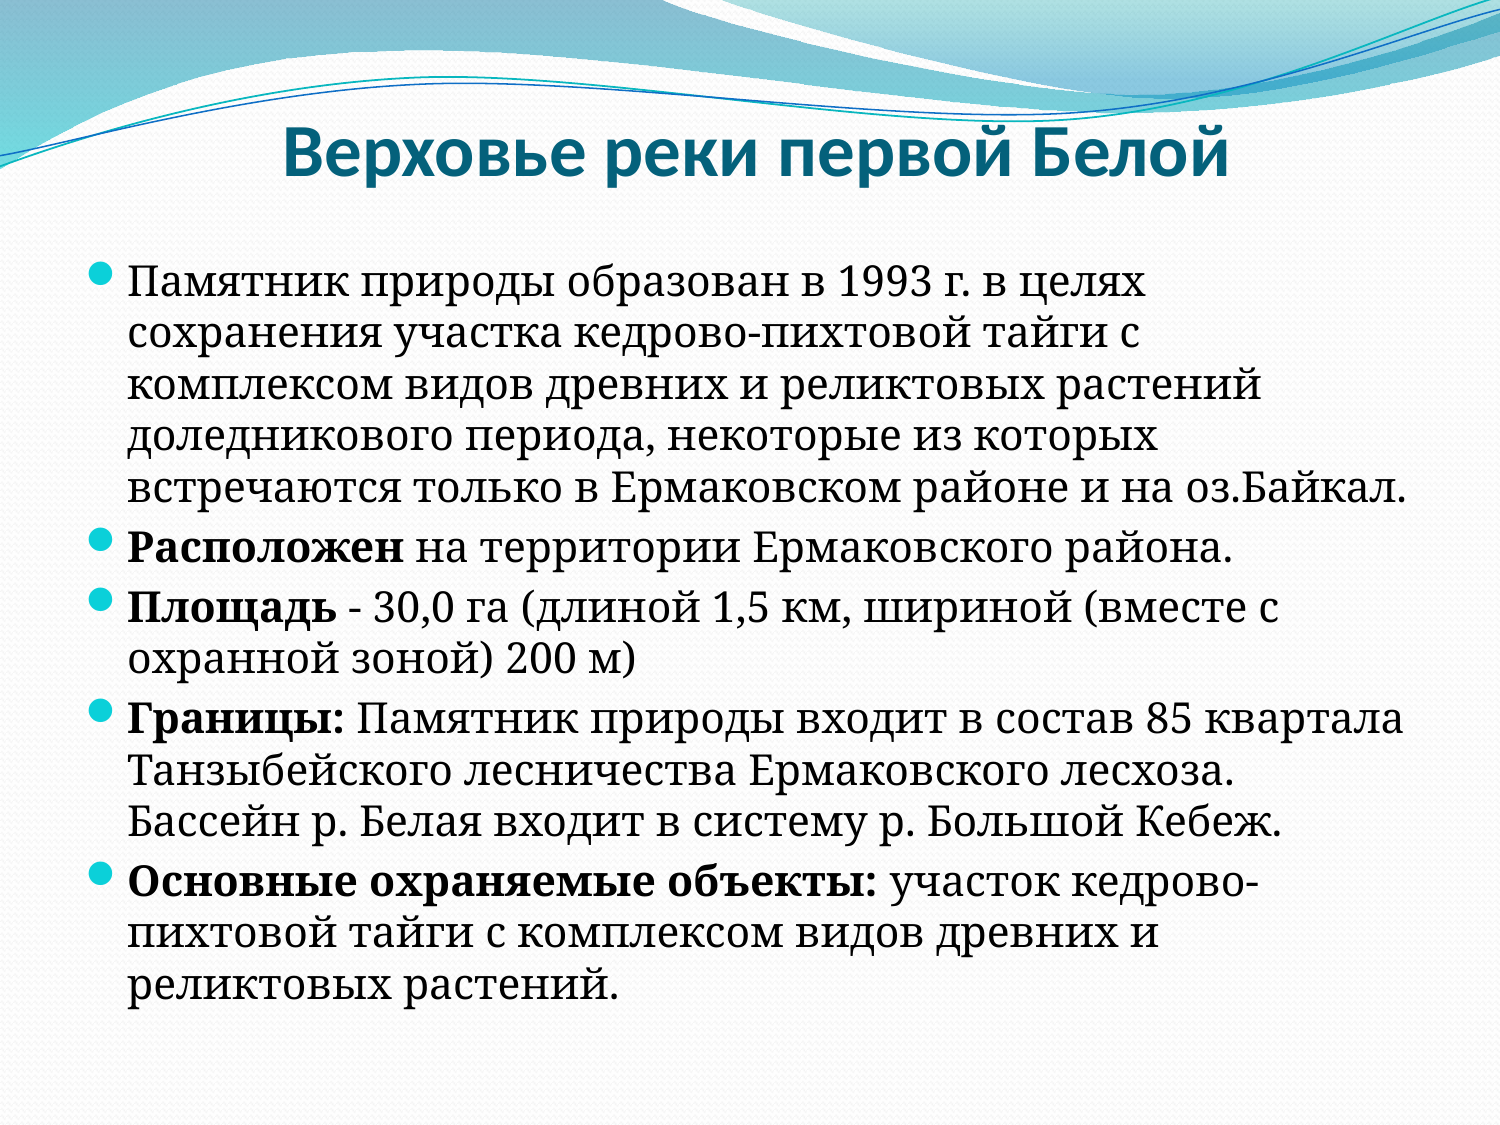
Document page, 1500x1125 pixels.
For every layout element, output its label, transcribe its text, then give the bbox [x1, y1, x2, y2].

title Верховье реки первой Белой [82, 93, 1432, 282]
list Памятник природы образован в 1993 г. в целях сохранения участка кедрово-пихтовой тайги с комплексом видов древних и реликтовых растений доледникового периода, некоторые из которых встречаются только в Ермаковском районе и на оз.Байкал. Расположен на территории Ермаковского района. Площадь - 30,0 га (длиной 1,5 км, шириной (вместе с охранной зоной) 200 м) Границы: Памятник природы входит в состав 85 квартала Танзыбейского лесничества Ермаковского лесхоза. Бассейн р. Белая входит в систему р. Большой Кебеж. Основные охраняемые объекты: участок кедрово-пихтовой тайги с комплексом видов древних и реликтовых растений. [70, 246, 1425, 1038]
